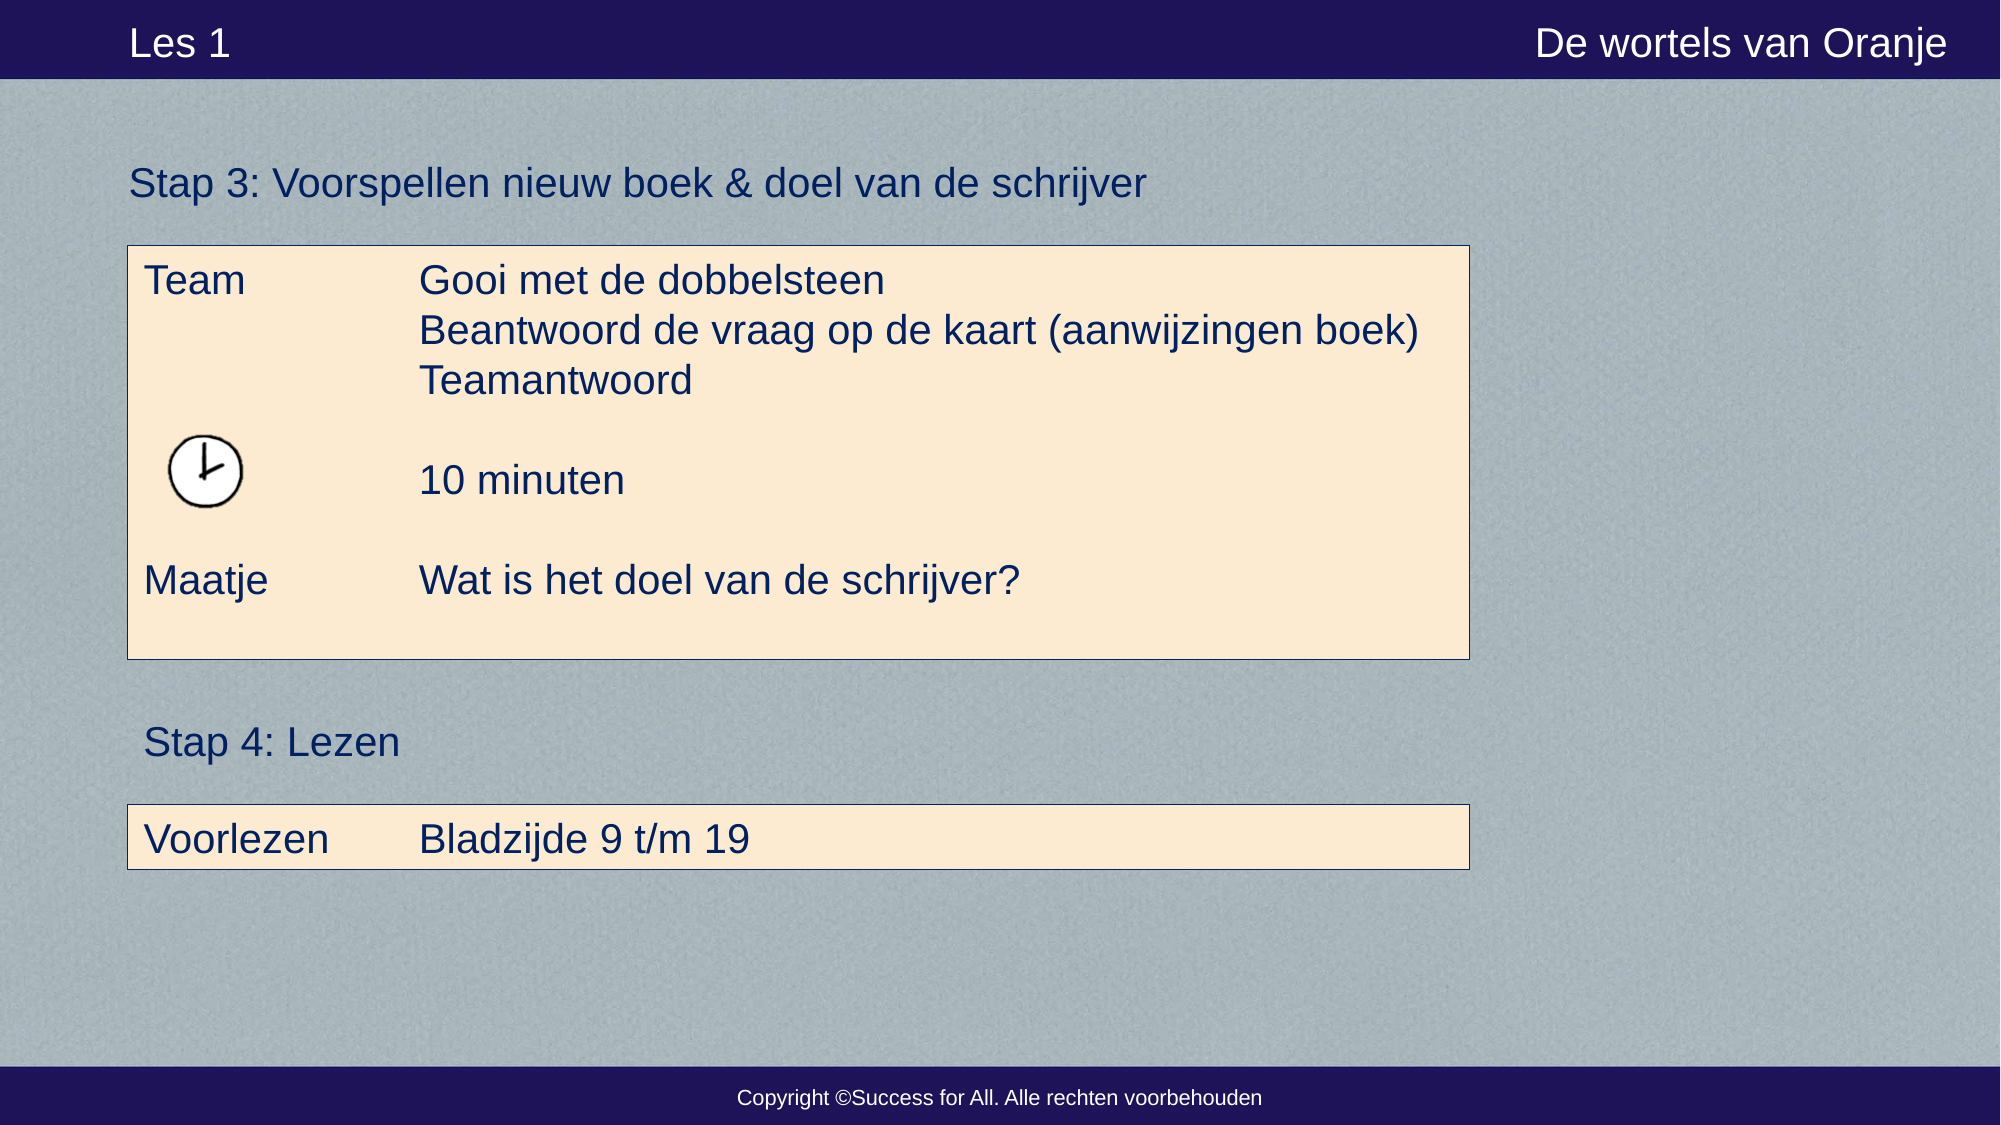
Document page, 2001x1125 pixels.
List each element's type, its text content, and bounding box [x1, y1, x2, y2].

text_box Les 1 [114, 8, 354, 73]
text_box Stap 4: Lezen [128, 707, 416, 773]
text_box Copyright ©Success for All. Alle rechten voorbehouden [0, 1076, 2000, 1125]
picture [0, 0, 2001, 1125]
text_box Voorlezen Bladzijde 9 t/m 19 [127, 804, 1470, 870]
text_box Stap 3: Voorspellen nieuw boek & doel van de schrijver [113, 148, 1635, 214]
text_box De wortels van Oranje [786, 8, 1963, 123]
text_box Team Gooi met de dobbelsteen Beantwoord de vraag op de kaart (aanwijzingen boek) Teamantwoord 10 minuten Maatje Wat is het doel van de schrijver? [127, 245, 1470, 660]
